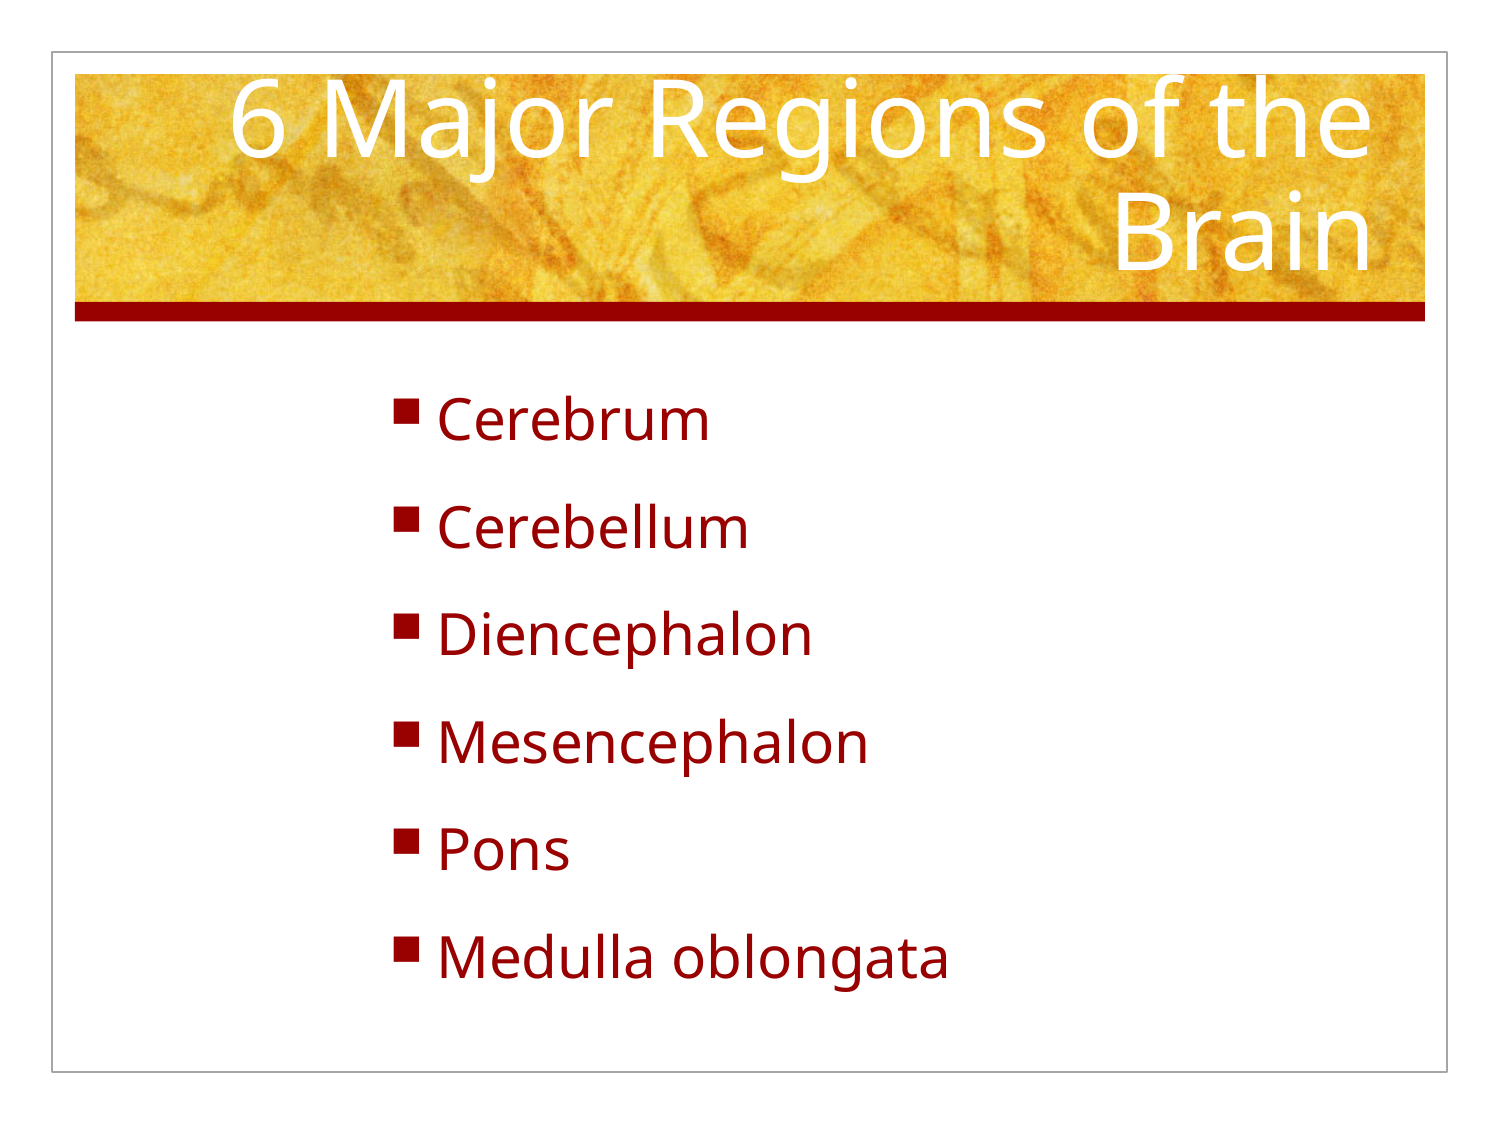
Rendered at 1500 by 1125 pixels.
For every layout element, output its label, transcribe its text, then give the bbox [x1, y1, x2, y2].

list Cerebrum Cerebellum Diencephalon Mesencephalon Pons Medulla oblongata [375, 375, 1392, 1005]
picture [75, 74, 1425, 301]
title 6 Major Regions of the Brain [108, 74, 1392, 292]
